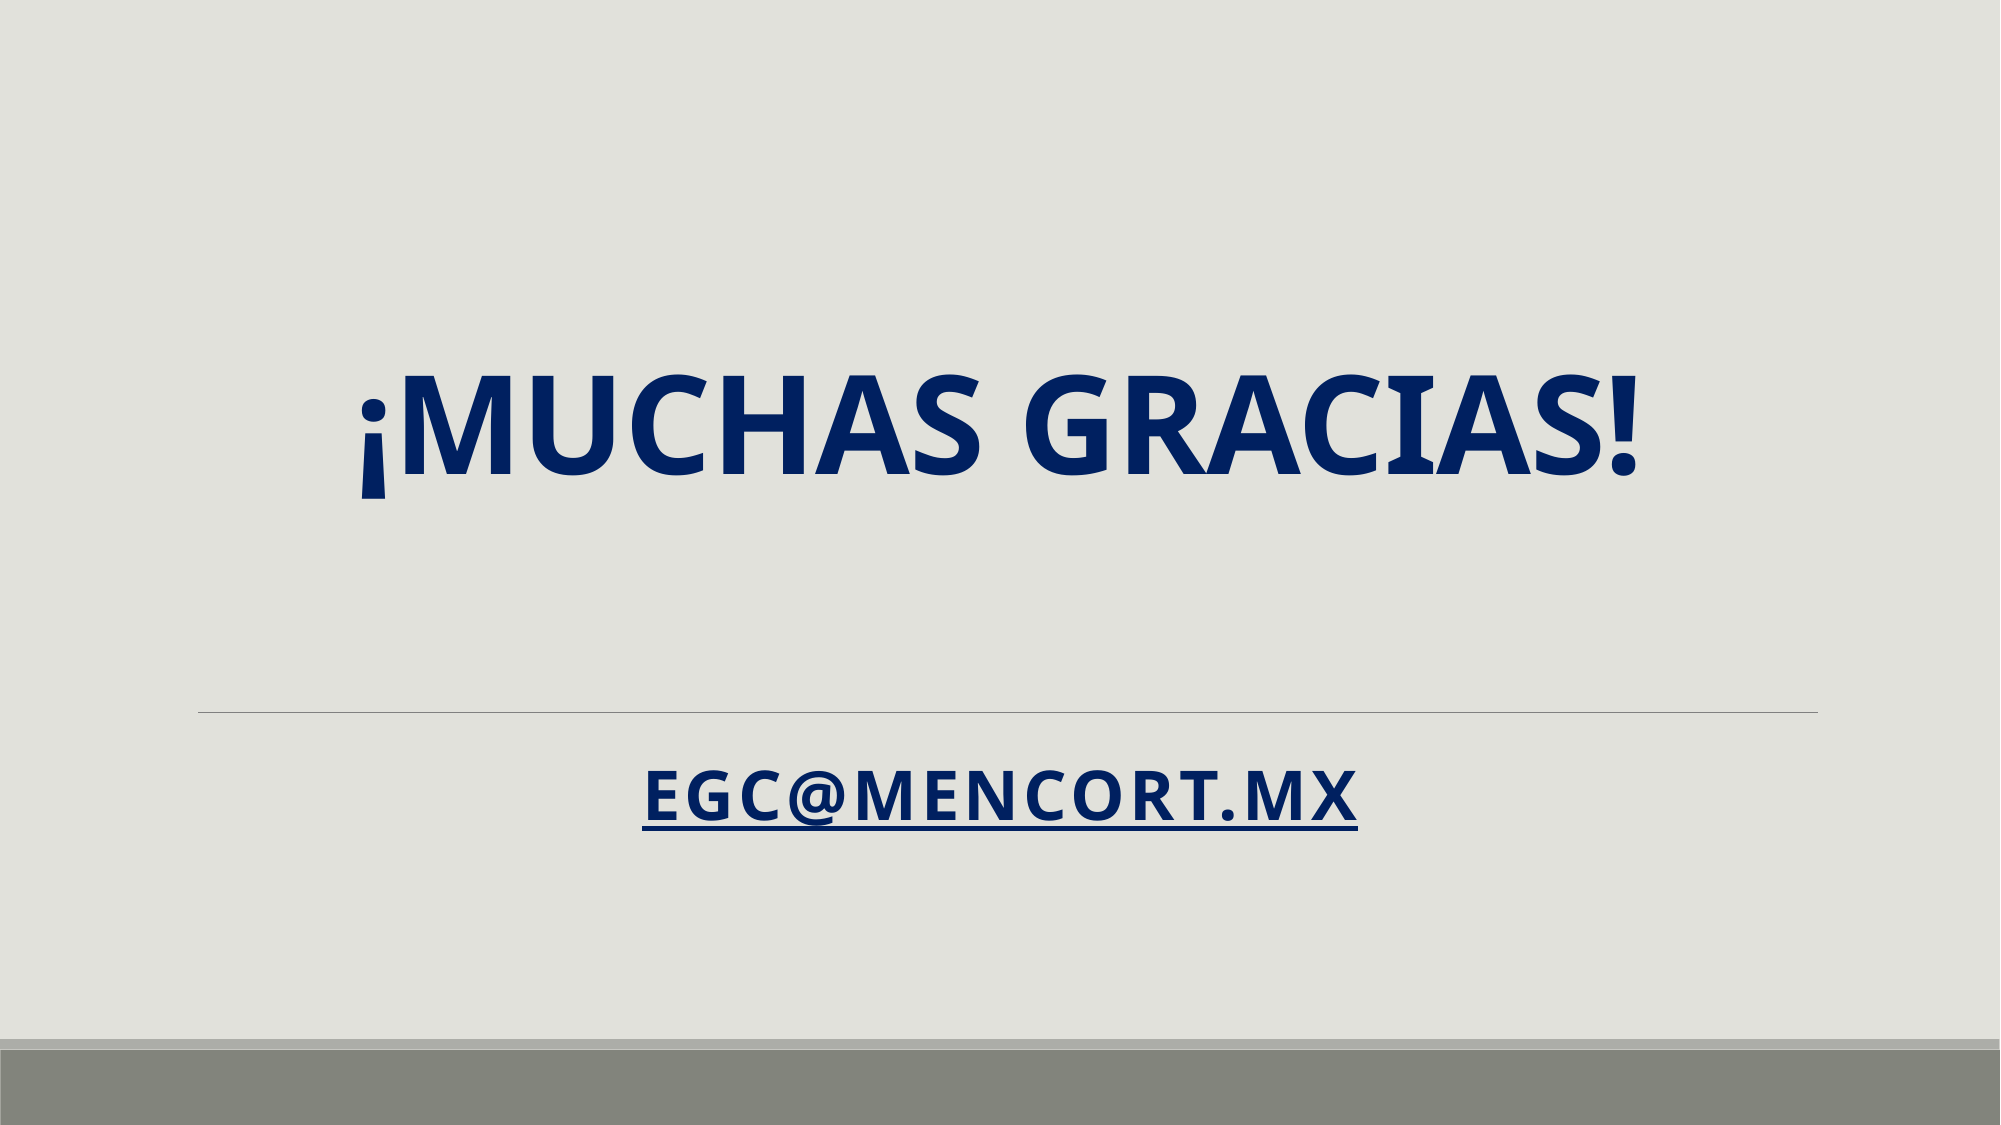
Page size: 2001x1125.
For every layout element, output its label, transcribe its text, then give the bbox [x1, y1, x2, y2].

text_box ¡MUCHAS GRACIAS! [302, 408, 1698, 510]
subtitle EGC@mencort.mx [276, 745, 1724, 994]
title [356, 255, 1805, 547]
